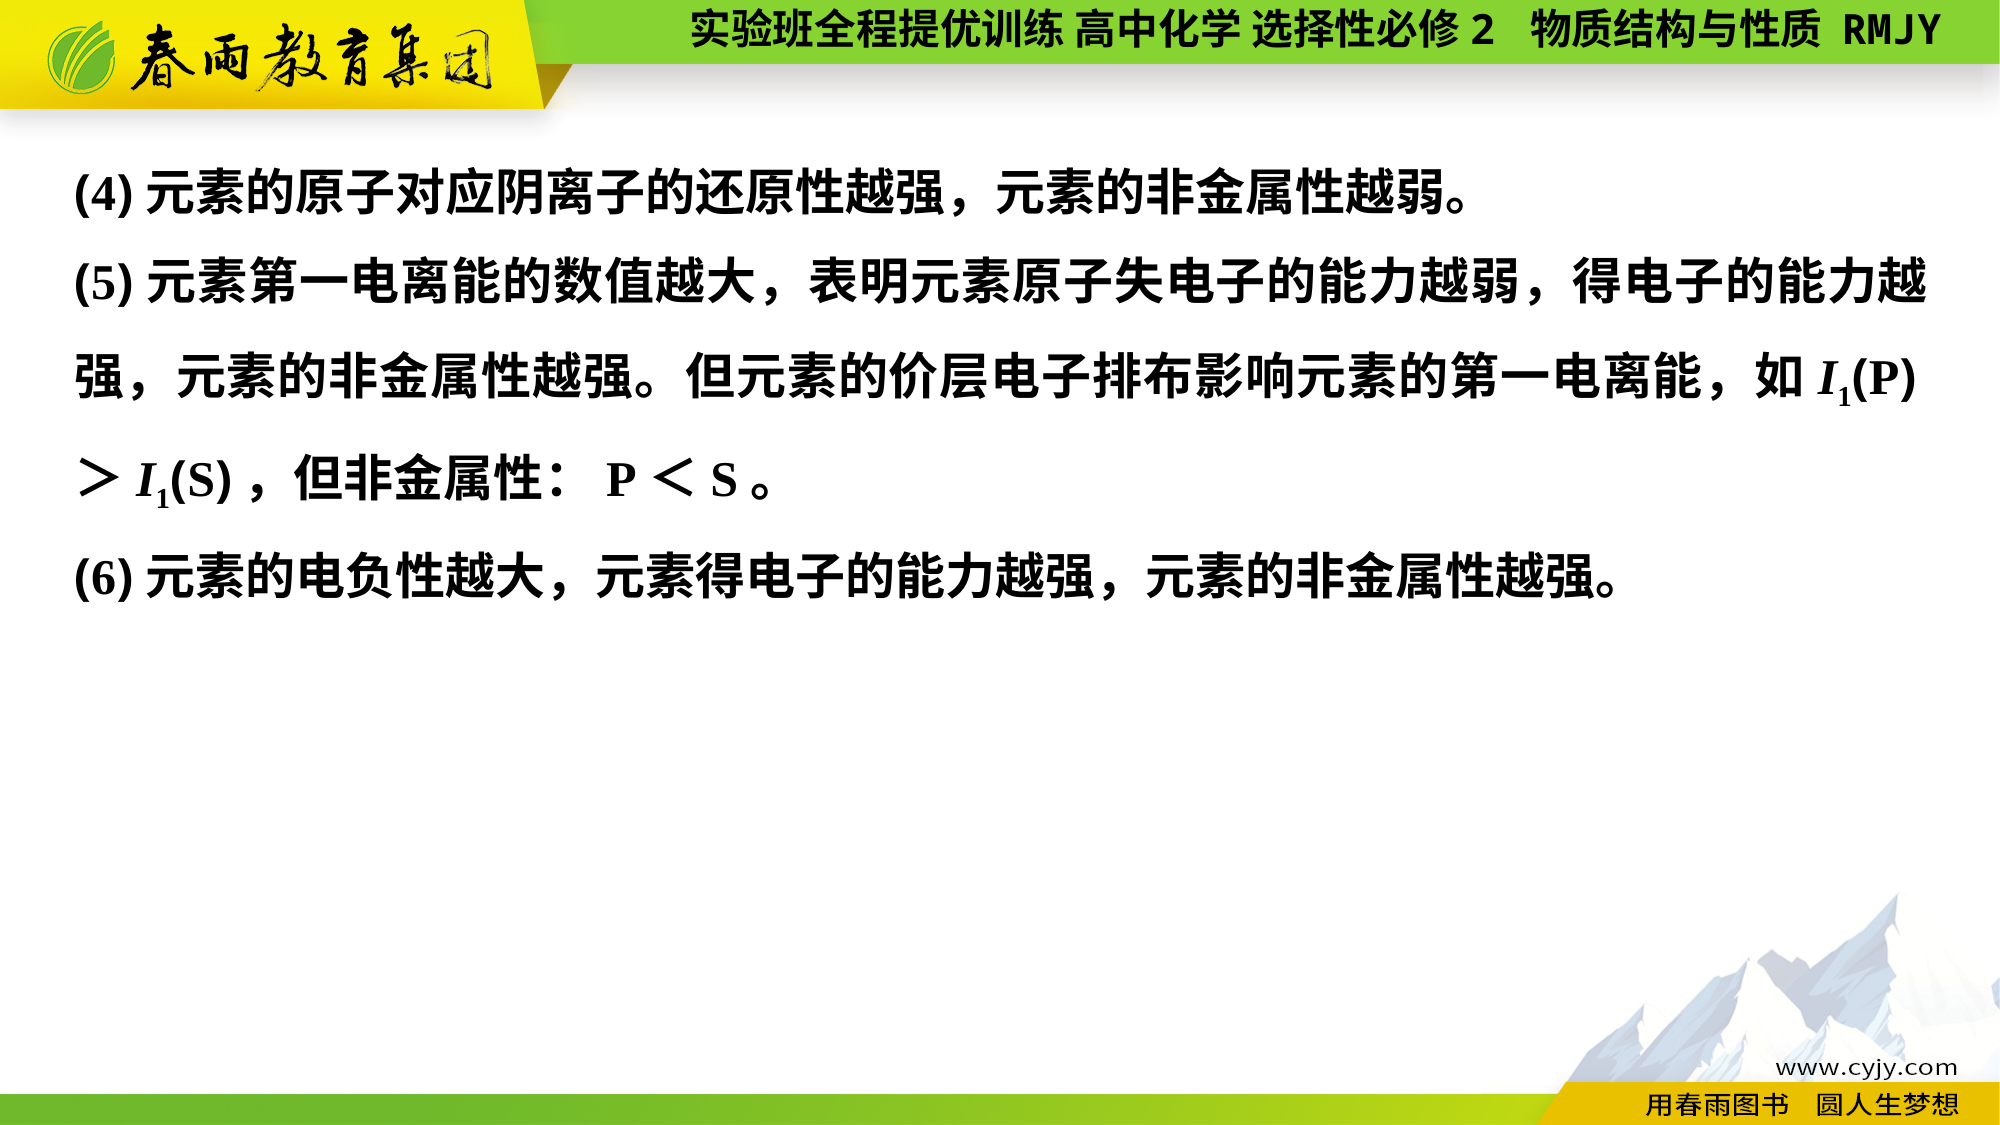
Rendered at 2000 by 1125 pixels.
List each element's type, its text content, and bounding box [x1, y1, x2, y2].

list (4)元素的原子对应阴离子的还原性越强，元素的非金属性越弱。 (5)元素第一电离能的数值越大，表明元素原子失电子的能力越弱，得电子的能力越强，元素的非金属性越强。但元素的价层电子排布影响元素的第一电离能，如I1(P)＞I1(S)，但非金属性：P＜S。 (6)元素的电负性越大，元素得电子的能力越强，元素的非金属性越强。 [59, 122, 1944, 592]
picture [0, 0, 2000, 1125]
